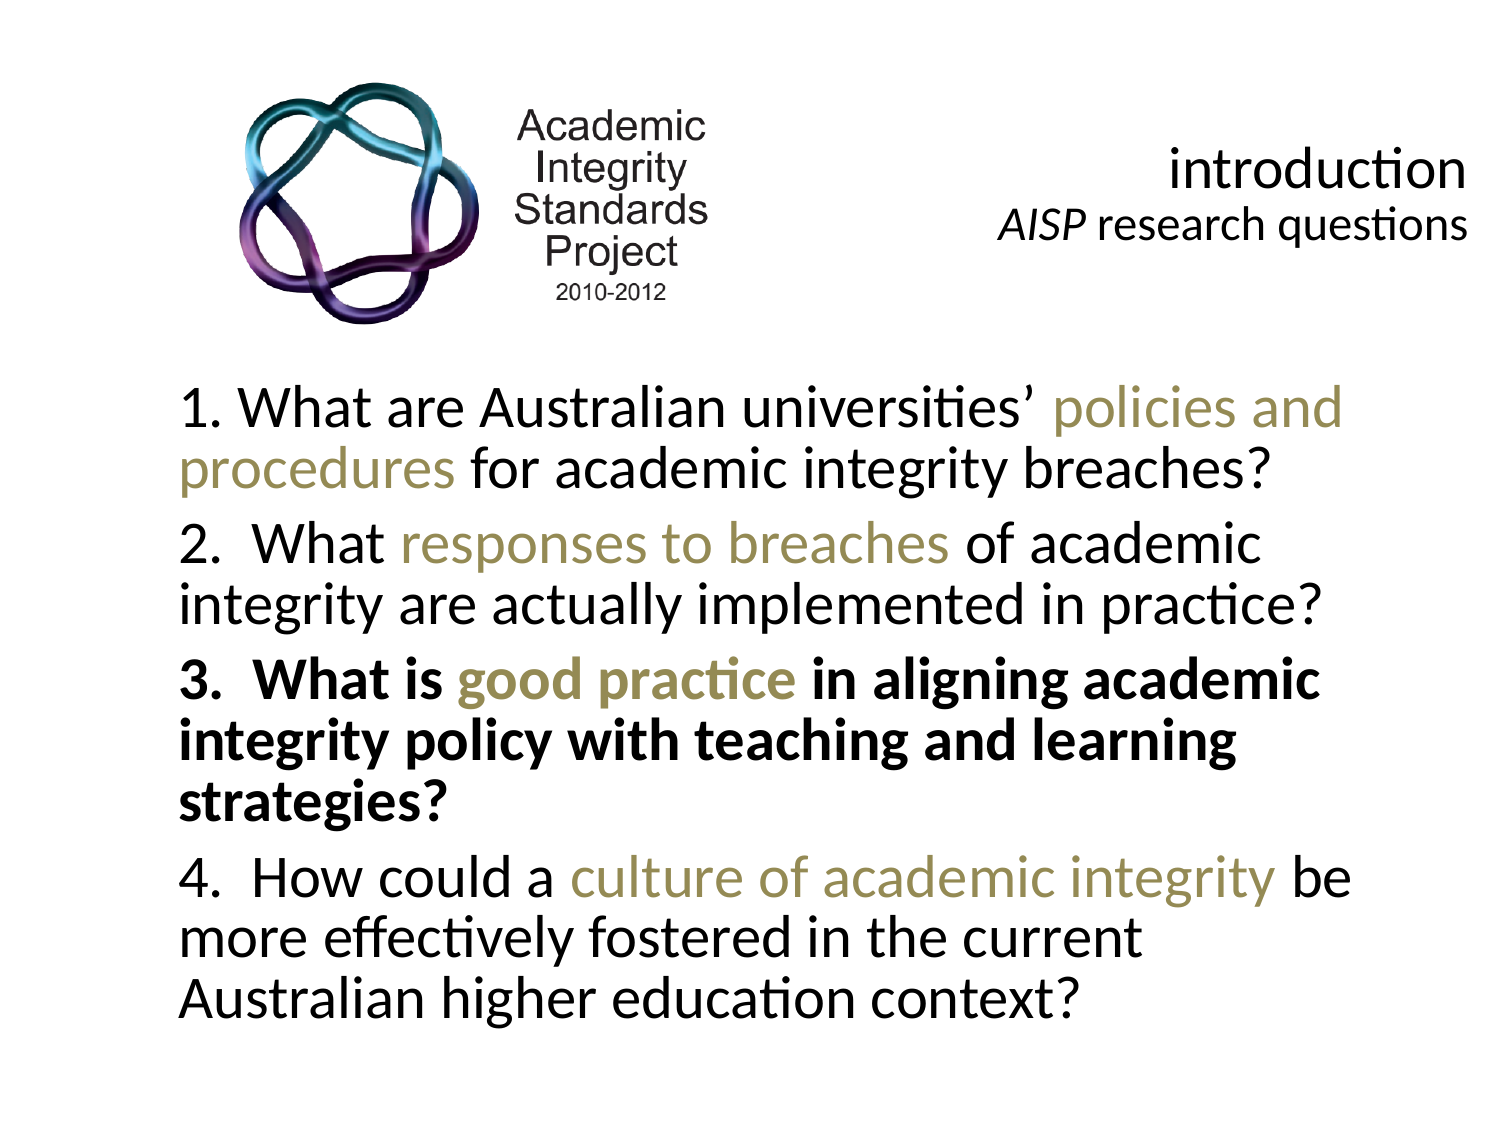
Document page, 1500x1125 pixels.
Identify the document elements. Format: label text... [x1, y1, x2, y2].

picture [164, 46, 766, 341]
subtitle 1. What are Australian universities’ policies and procedures for academic integrity breaches? 2. What responses to breaches of academic integrity are actually implemented in practice? 3. What is good practice in aligning academic integrity policy with teaching and learning strategies? 4. How could a culture of academic integrity be more effectively fostered in the current Australian higher education context? [144, 339, 1418, 1107]
title introduction AISP research questions [771, 136, 1484, 321]
